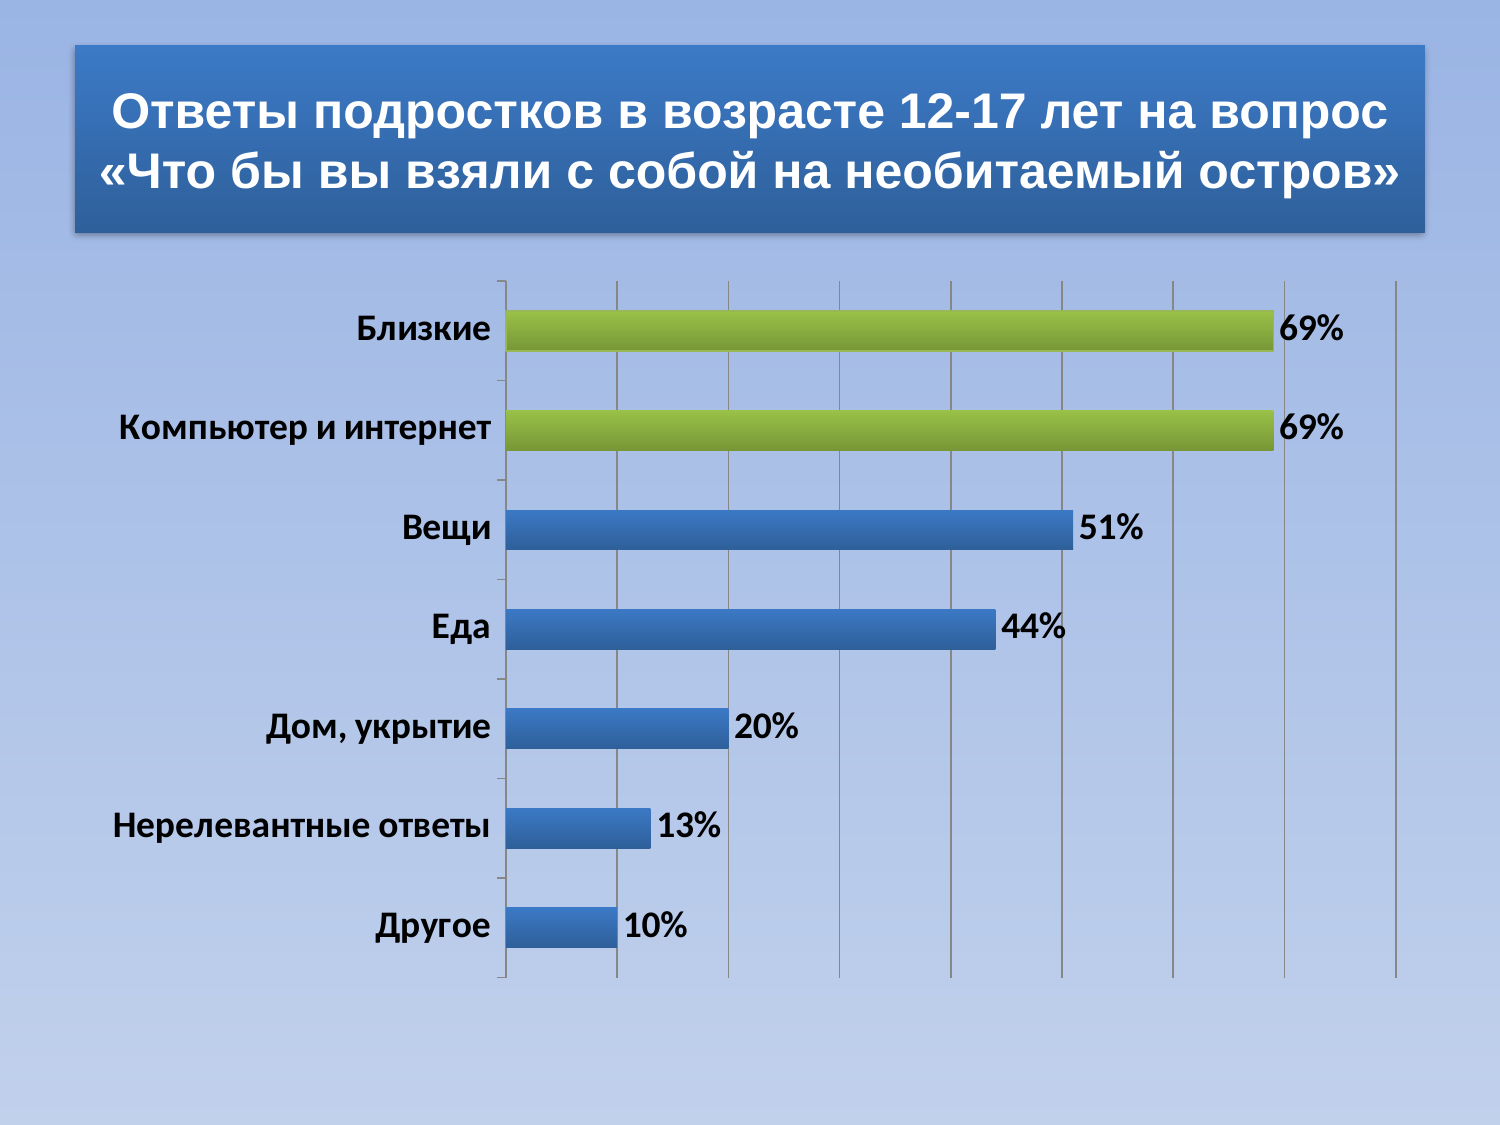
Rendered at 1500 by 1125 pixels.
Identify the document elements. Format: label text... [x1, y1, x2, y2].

title Ответы подростков в возрасте 12-17 лет на вопрос «Что бы вы взяли с собой на необитаемый остров» [74, 44, 1426, 233]
chart [74, 262, 1426, 1006]
